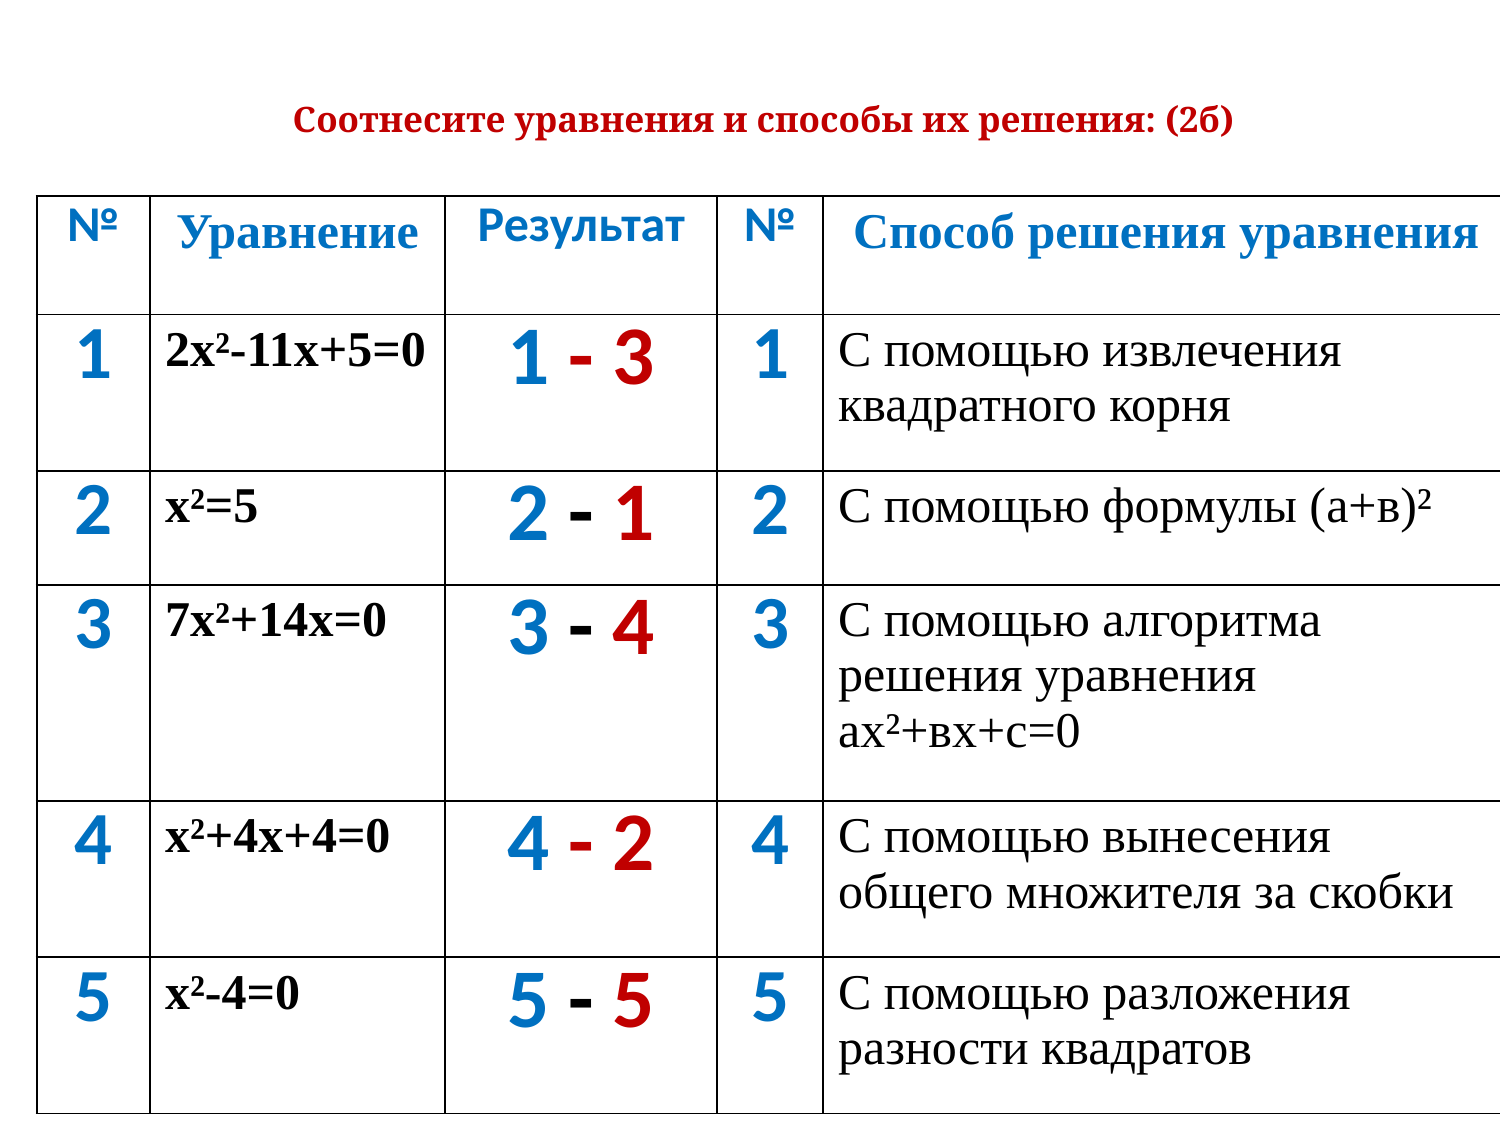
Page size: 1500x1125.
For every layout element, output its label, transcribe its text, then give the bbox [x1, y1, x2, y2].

table_cell 3 [718, 586, 822, 800]
table_header Результат [446, 197, 716, 314]
table_cell 2 - 1 [446, 472, 716, 584]
table_cell 3 [38, 586, 149, 800]
table_cell С помощью алгоритма решения уравнения ах²+вх+с=0 [824, 586, 1500, 800]
table_cell 1 [718, 315, 822, 470]
table_cell С помощью извлечения квадратного корня [824, 315, 1500, 470]
table_header Способ решения уравнения [824, 197, 1500, 314]
table_cell 7х²+14х=0 [151, 586, 444, 800]
table_cell 1 - 3 [446, 315, 716, 470]
table_cell С помощью формулы (а+в)² [824, 472, 1500, 584]
table_cell 2 [718, 472, 822, 584]
table_header № [718, 197, 822, 314]
table_cell С помощью вынесения общего множителя за скобки [824, 802, 1500, 956]
table_cell С помощью разложения разности квадратов [824, 958, 1500, 1113]
table_cell 1 [38, 315, 149, 470]
table_cell 4 [718, 802, 822, 956]
table_cell 2 [38, 472, 149, 584]
table_cell 2х²-11х+5=0 [151, 315, 444, 470]
table_header № [38, 197, 149, 314]
table_cell 5 [38, 958, 149, 1113]
table_cell 5 [718, 958, 822, 1113]
table_cell х²+4х+4=0 [151, 802, 444, 956]
title Соотнесите уравнения и способы их решения: (2б) [88, 90, 1439, 194]
table_cell х²=5 [151, 472, 444, 584]
table_cell 4 - 2 [446, 802, 716, 956]
table_cell 4 [38, 802, 149, 956]
table_header Уравнение [151, 197, 444, 314]
table_cell 5 - 5 [446, 958, 716, 1113]
table_cell 3 - 4 [446, 586, 716, 800]
table_cell х²-4=0 [151, 958, 444, 1113]
